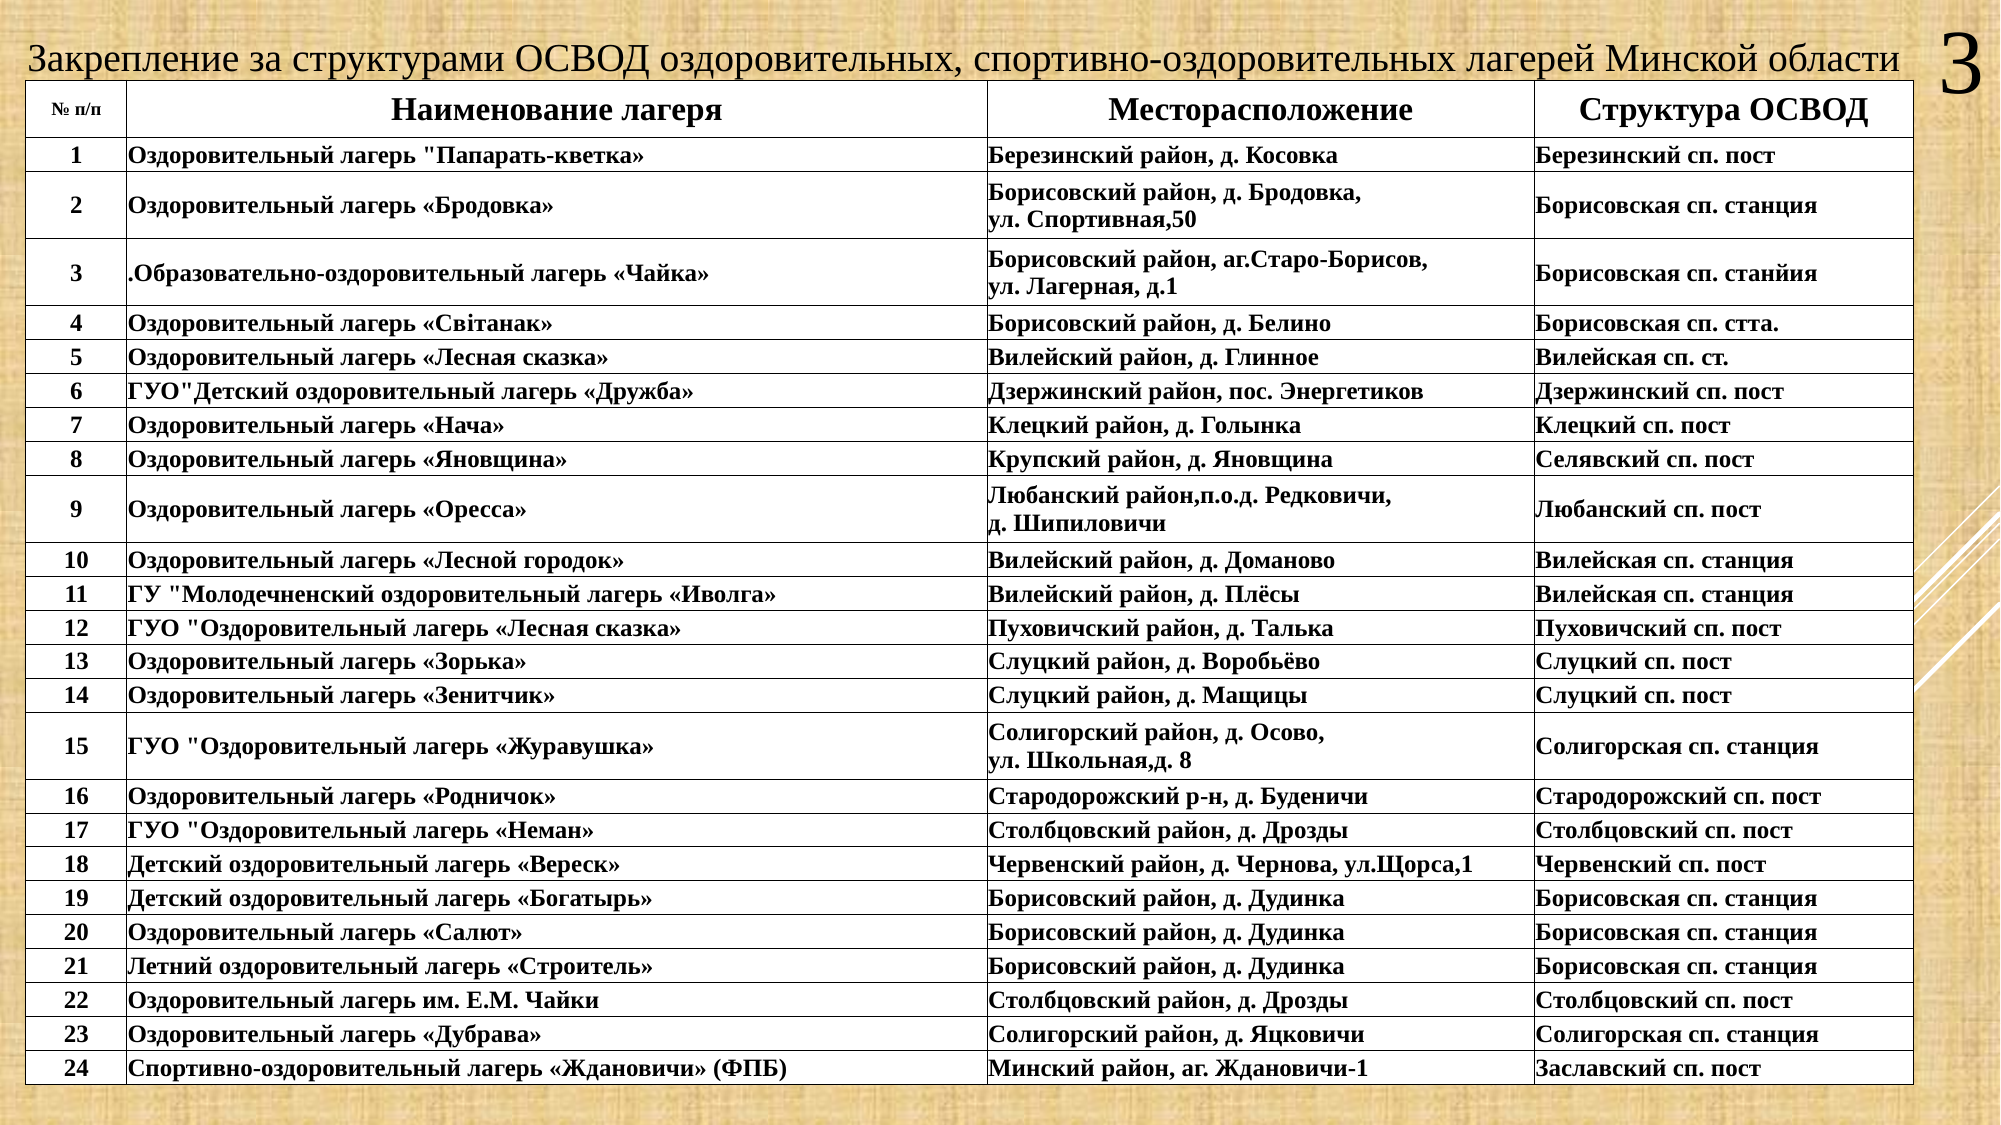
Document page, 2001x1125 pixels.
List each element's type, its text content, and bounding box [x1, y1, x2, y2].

table_cell 8 [26, 442, 126, 475]
table_cell Селявский сп. пост [1535, 442, 1913, 475]
table_cell ГУ "Молодечненский оздоровительный лагерь «Иволга» [127, 577, 987, 610]
table_cell Заславский сп. пост [1535, 1051, 1913, 1084]
table_cell ГУО "Оздоровительный лагерь «Лесная сказка» [127, 611, 987, 644]
table_cell 1 [26, 138, 126, 171]
table_cell Борисовский район, д. Бродовка, ул. Спортивная,50 [988, 172, 1534, 238]
table_cell Солигорский район, д. Осово, ул. Школьная,д. 8 [988, 713, 1534, 779]
table_cell Любанский район,п.о.д. Редковичи, д. Шипиловичи [988, 476, 1534, 542]
table_cell № п/п [26, 81, 126, 137]
table_cell 5 [26, 340, 126, 373]
table_cell Борисовский район, аг.Старо-Борисов, ул. Лагерная, д.1 [988, 239, 1534, 305]
table_cell 22 [26, 983, 126, 1016]
table_cell Пуховичский район, д. Талька [988, 611, 1534, 644]
table_cell Борисовская сп. станция [1535, 172, 1913, 238]
table_cell Клецкий сп. пост [1535, 408, 1913, 441]
table_cell Оздоровительный лагерь "Папарать-кветка» [127, 138, 987, 171]
slide_number 3 [1906, 0, 2000, 119]
table_cell Солигорский район, д. Яцковичи [988, 1017, 1534, 1050]
table_cell Солигорская сп. станция [1535, 713, 1913, 779]
table_cell Борисовский район, д. Белино [988, 306, 1534, 339]
table_cell Червенский район, д. Чернова, ул.Щорса,1 [988, 847, 1534, 880]
table_cell Оздоровительный лагерь «Лесная сказка» [127, 340, 987, 373]
table_cell Вилейская сп. ст. [1535, 340, 1913, 373]
table_cell Столбцовский сп. пост [1535, 983, 1913, 1016]
table_cell Оздоровительный лагерь «Зорька» [127, 645, 987, 678]
table_cell Детский оздоровительный лагерь «Богатырь» [127, 881, 987, 914]
table_cell 18 [26, 847, 126, 880]
table_cell Стародорожский р-н, д. Буденичи [988, 780, 1534, 813]
table_cell Минский район, аг. Ждановичи-1 [988, 1051, 1534, 1084]
table_cell Оздоровительный лагерь «Оресса» [127, 476, 987, 542]
table_cell Оздоровительный лагерь «Бродовка» [127, 172, 987, 238]
table_cell Клецкий район, д. Голынка [988, 408, 1534, 441]
table_cell Пуховичский сп. пост [1535, 611, 1913, 644]
table_cell Вилейская сп. станция [1535, 577, 1913, 610]
table_cell 6 [26, 374, 126, 407]
table_cell Червенский сп. пост [1535, 847, 1913, 880]
table_cell Березинский район, д. Косовка [988, 138, 1534, 171]
table_cell Оздоровительный лагерь «Нача» [127, 408, 987, 441]
table_cell 14 [26, 679, 126, 712]
table_cell Оздоровительный лагерь им. Е.М. Чайки [127, 983, 987, 1016]
table_cell 23 [26, 1017, 126, 1050]
picture [1914, 517, 2001, 685]
table_cell Стародорожский сп. пост [1535, 780, 1913, 813]
table_cell Структура ОСВОД [1535, 81, 1913, 137]
table_cell Борисовский район, д. Дудинка [988, 915, 1534, 948]
table_cell Вилейская сп. станция [1535, 543, 1913, 576]
table_cell Борисовская сп. станция [1535, 881, 1913, 914]
table_cell .Образовательно-оздоровительный лагерь «Чайка» [127, 239, 987, 305]
table_cell 16 [26, 780, 126, 813]
table_cell Наименование лагеря [127, 81, 987, 137]
table_cell Крупский район, д. Яновщина [988, 442, 1534, 475]
table_cell Спортивно-оздоровительный лагерь «Ждановичи» (ФПБ) [127, 1051, 987, 1084]
table_cell Столбцовский сп. пост [1535, 814, 1913, 846]
table_cell Столбцовский район, д. Дрозды [988, 814, 1534, 846]
table_cell Оздоровительный лагерь «Зенитчик» [127, 679, 987, 712]
table_cell 3 [26, 239, 126, 305]
table_cell Оздоровительный лагерь «Свiтанак» [127, 306, 987, 339]
table_cell Оздоровительный лагерь «Лесной городок» [127, 543, 987, 576]
picture [0, 0, 2001, 1125]
table_header Закрепление за структурами ОСВОД оздоровительных, спортивно-оздоровительных лагерей Минской области [26, 21, 1914, 80]
table_cell 9 [26, 476, 126, 542]
table_cell 13 [26, 645, 126, 678]
table_cell 21 [26, 949, 126, 982]
table_cell 24 [26, 1051, 126, 1084]
table_cell Слуцкий район, д. Мащицы [988, 679, 1534, 712]
table_cell Слуцкий район, д. Воробьёво [988, 645, 1534, 678]
table_cell Столбцовский район, д. Дрозды [988, 983, 1534, 1016]
table_cell 17 [26, 814, 126, 846]
table_cell Дзержинский район, пос. Энергетиков [988, 374, 1534, 407]
table_cell ГУО "Оздоровительный лагерь «Журавушка» [127, 713, 987, 779]
table_cell Оздоровительный лагерь «Яновщина» [127, 442, 987, 475]
table_cell 11 [26, 577, 126, 610]
table_cell Дзержинский сп. пост [1535, 374, 1913, 407]
table_cell Борисовская сп. станция [1535, 915, 1913, 948]
table_cell Вилейский район, д. Плёсы [988, 577, 1534, 610]
table_cell ГУО"Детский оздоровительный лагерь «Дружба» [127, 374, 987, 407]
table_cell Слуцкий сп. пост [1535, 645, 1913, 678]
table_cell Слуцкий сп. пост [1535, 679, 1913, 712]
table_cell 2 [26, 172, 126, 238]
table_cell Летний оздоровительный лагерь «Строитель» [127, 949, 987, 982]
table_cell Оздоровительный лагерь «Салют» [127, 915, 987, 948]
table_cell Солигорская сп. станция [1535, 1017, 1913, 1050]
table_cell Месторасположение [988, 81, 1534, 137]
table_cell 10 [26, 543, 126, 576]
table_cell Любанский сп. пост [1535, 476, 1913, 542]
picture [1914, 0, 2001, 594]
table_cell Борисовская сп. станйия [1535, 239, 1913, 305]
table_cell 15 [26, 713, 126, 779]
table_cell 4 [26, 306, 126, 339]
table_cell 19 [26, 881, 126, 914]
table_cell Оздоровительный лагерь «Дубрава» [127, 1017, 987, 1050]
table_cell Вилейский район, д. Глинное [988, 340, 1534, 373]
table_cell Оздоровительный лагерь «Родничок» [127, 780, 987, 813]
table_cell ГУО "Оздоровительный лагерь «Неман» [127, 814, 987, 846]
table_cell 7 [26, 408, 126, 441]
table_cell Вилейский район, д. Доманово [988, 543, 1534, 576]
table_cell Борисовский район, д. Дудинка [988, 949, 1534, 982]
table_cell Борисовский район, д. Дудинка [988, 881, 1534, 914]
table_cell Борисовская сп. станция [1535, 949, 1913, 982]
table_cell Борисовская сп. стта. [1535, 306, 1913, 339]
table_cell 12 [26, 611, 126, 644]
table_cell 20 [26, 915, 126, 948]
table_cell Березинский сп. пост [1535, 138, 1913, 171]
table_cell Детский оздоровительный лагерь «Вереск» [127, 847, 987, 880]
